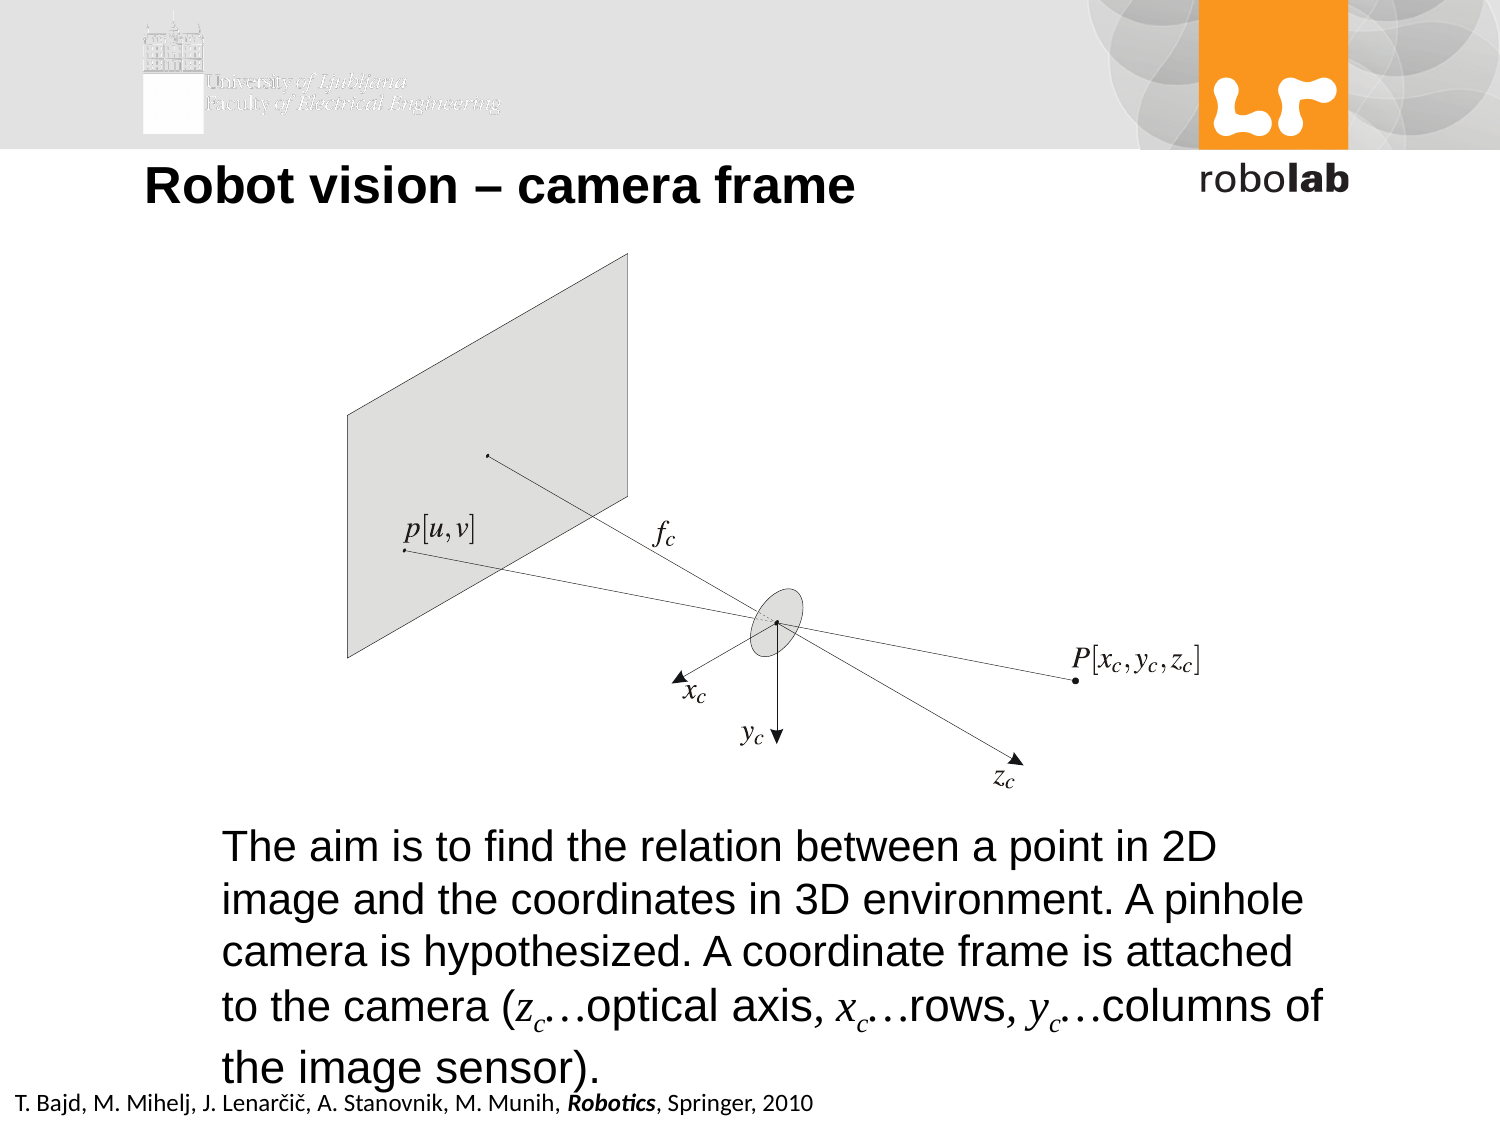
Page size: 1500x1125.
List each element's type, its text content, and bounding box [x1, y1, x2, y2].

title Robot vision – camera frame [129, 94, 1311, 272]
picture [143, 10, 501, 94]
list The aim is to find the relation between a point in 2D image and the coordinates in 3D environment. A pinhole camera is hypothesized. A coordinate frame is attached to the camera (zc…optical axis, xc…rows, yc…columns of the image sensor). [206, 810, 1341, 1112]
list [300, 231, 1227, 819]
picture [998, 0, 1500, 196]
